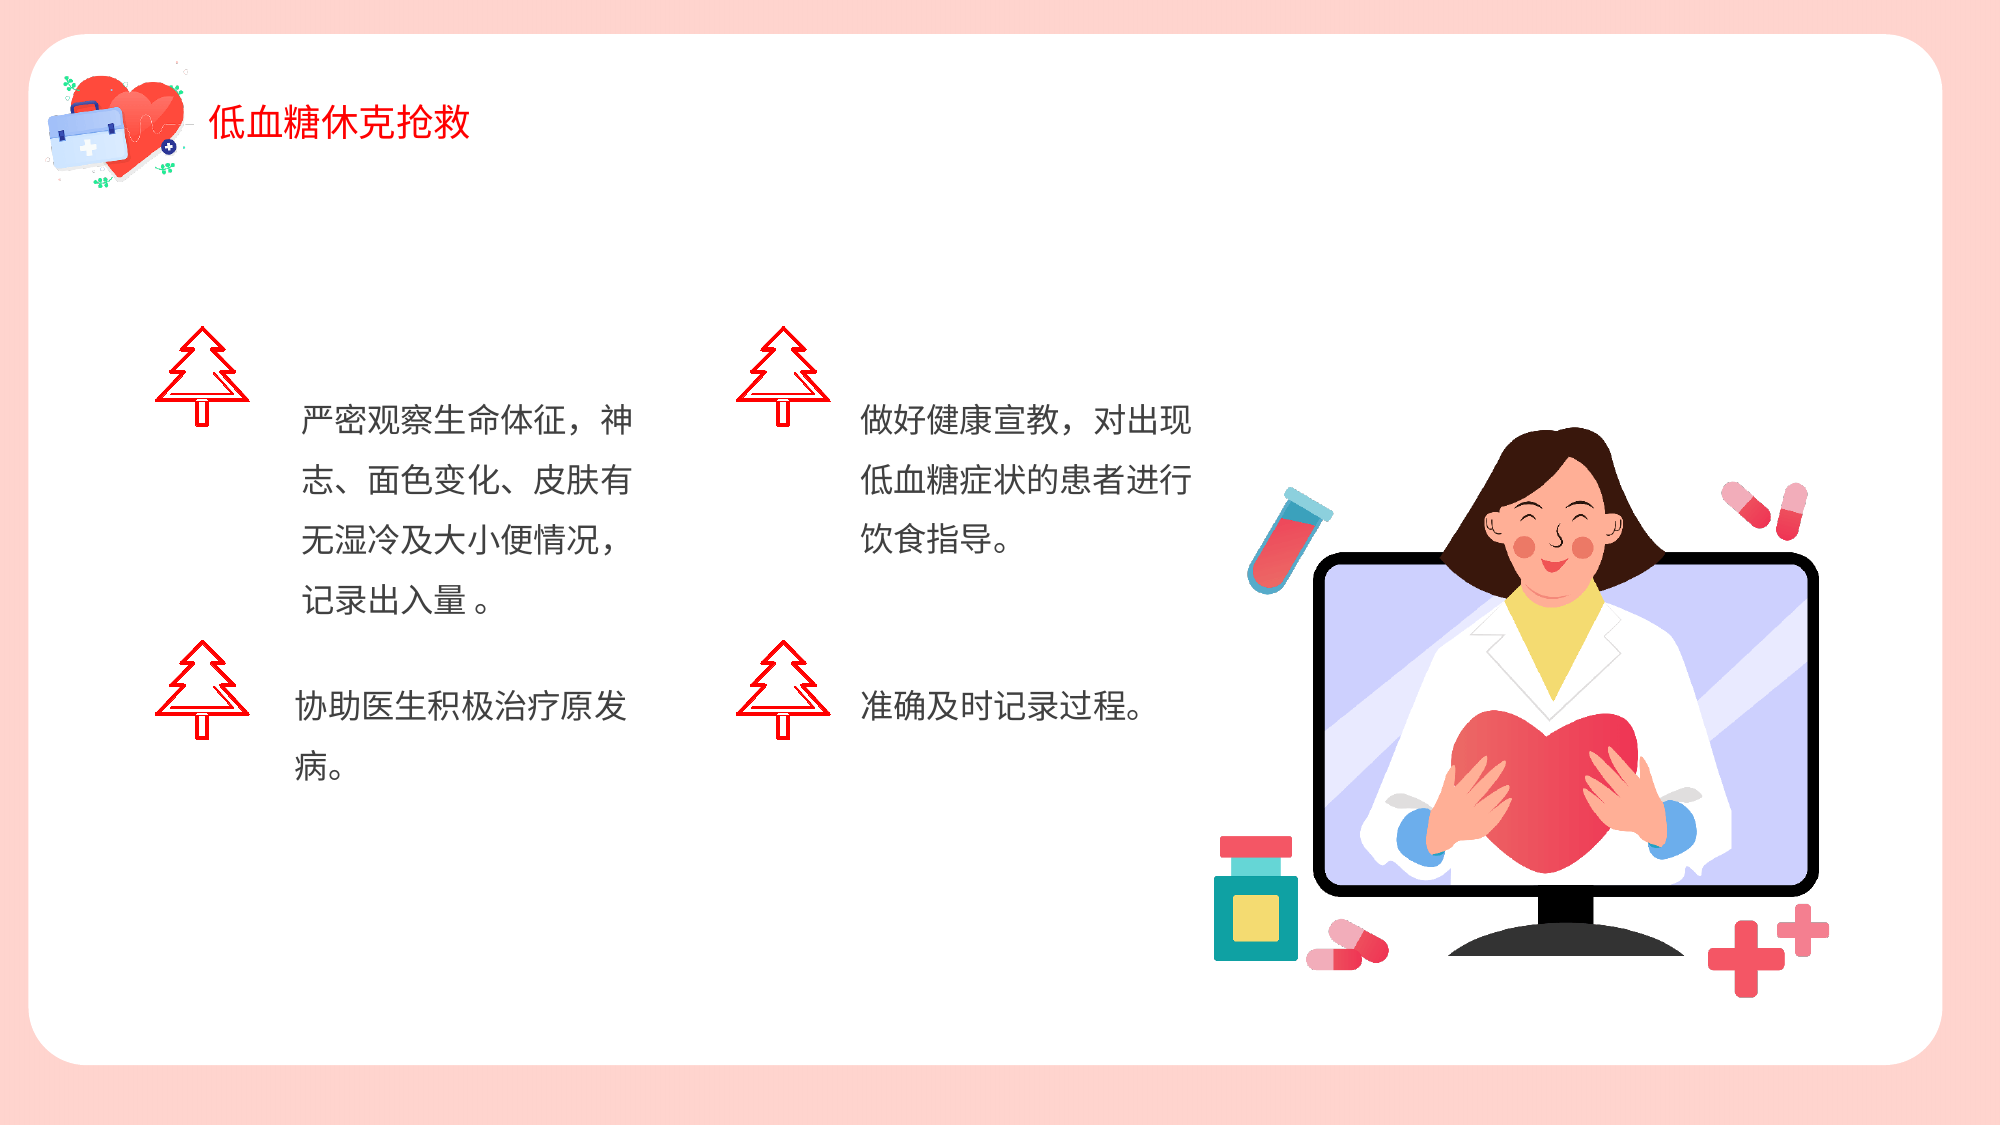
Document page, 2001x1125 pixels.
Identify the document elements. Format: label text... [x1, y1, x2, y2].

text_box [736, 326, 831, 427]
text_box [155, 326, 250, 427]
text_box 准确及时记录过程。 [845, 658, 1120, 733]
text_box 协助医生积极治疗原发病。 [280, 658, 663, 793]
text_box 做好健康宣教，对出现低血糖症状的患者进行饮食指导。 [845, 371, 1120, 566]
picture [0, 0, 2000, 1125]
text_box [736, 640, 831, 740]
title 低血糖休克抢救 [193, 59, 1919, 188]
text_box [27, 33, 1944, 1067]
text_box 严密观察生命体征，神志、面色变化、皮肤有无湿冷及大小便情况，记录出入量 。 [286, 371, 663, 627]
text_box [155, 640, 250, 740]
